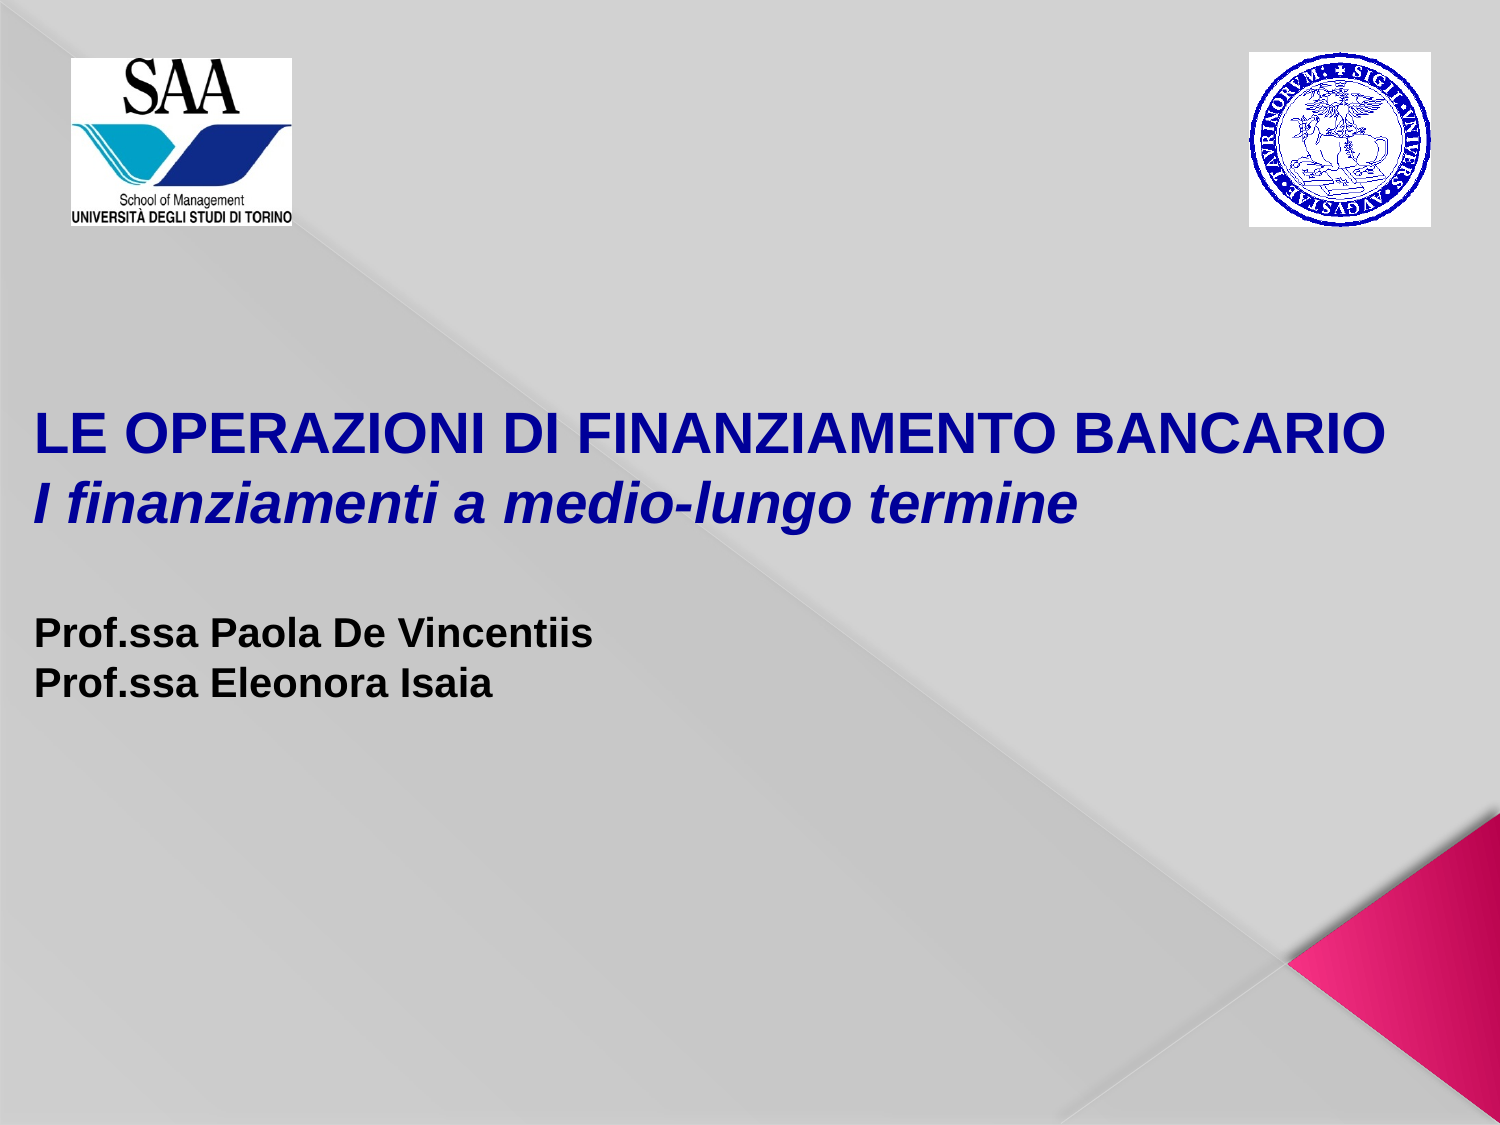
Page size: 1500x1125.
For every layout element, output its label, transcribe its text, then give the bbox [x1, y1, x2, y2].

picture [1248, 52, 1431, 227]
text_box LE OPERAZIONI DI FINANZIAMENTO BANCARIO I finanziamenti a medio-lungo termine Prof.ssa Paola De Vincentiis Prof.ssa Eleonora Isaia [18, 351, 1478, 610]
subtitle [73, 657, 1426, 764]
picture [71, 58, 292, 226]
